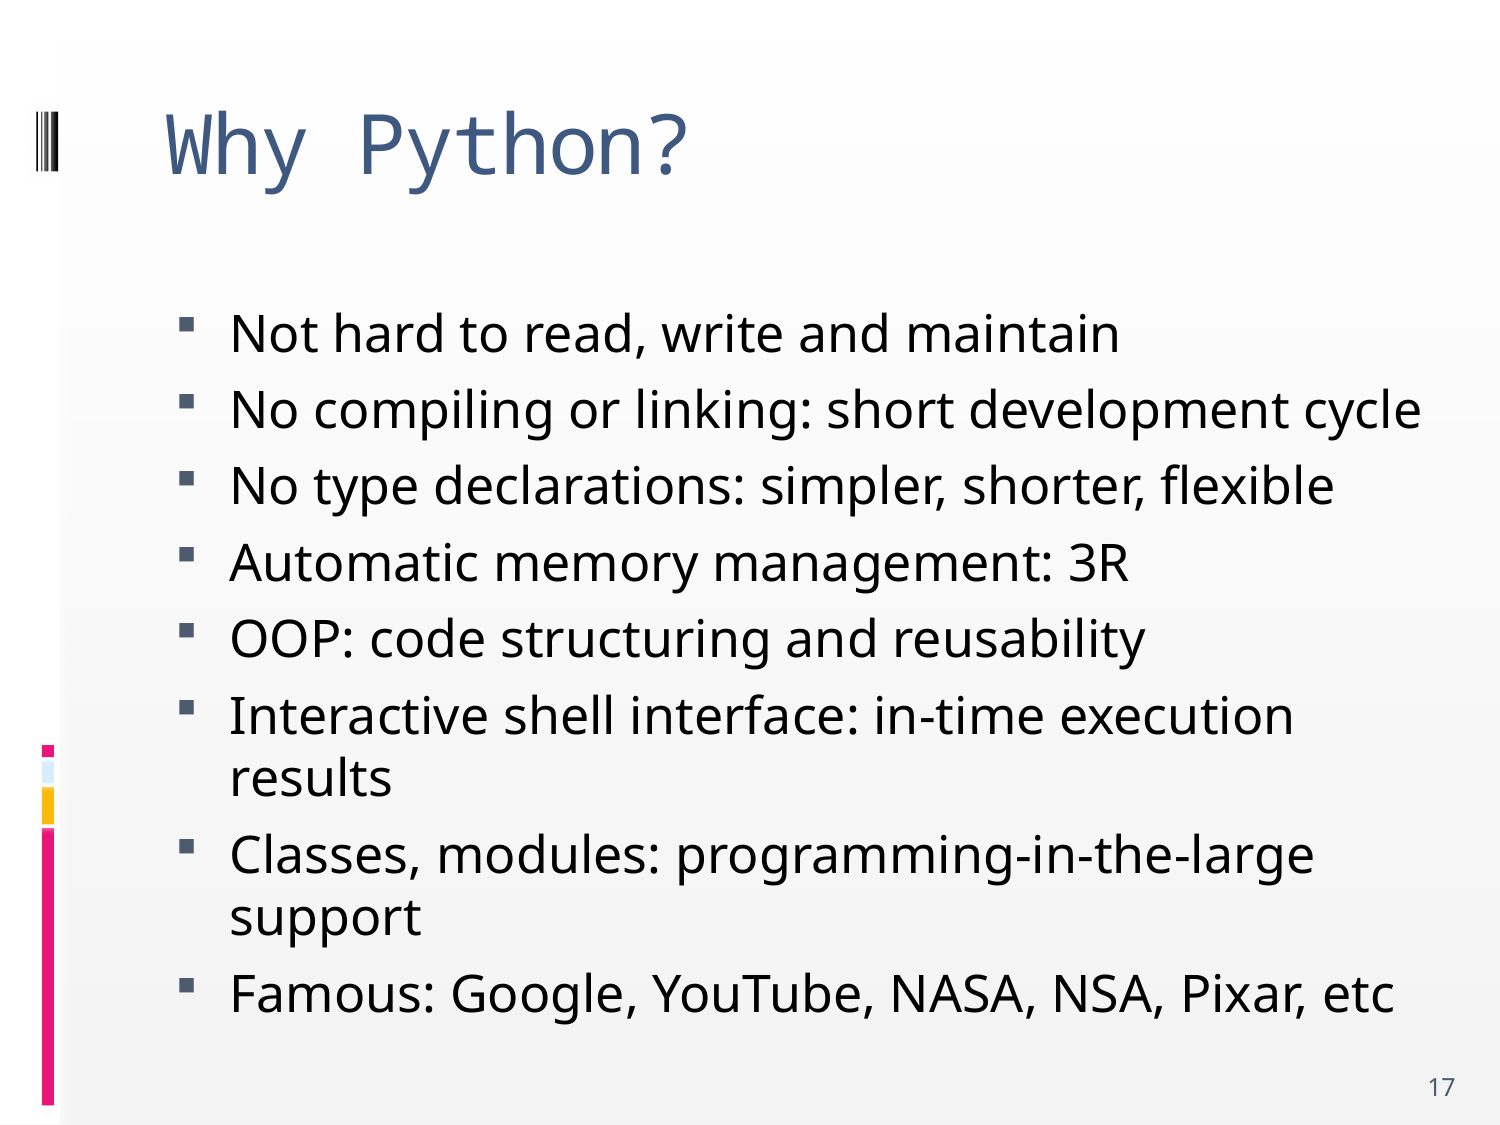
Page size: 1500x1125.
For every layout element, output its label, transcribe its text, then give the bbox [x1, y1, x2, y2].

title Why Python? [150, 83, 1425, 234]
list Not hard to read, write and maintain No compiling or linking: short development cycle No type declarations: simpler, shorter, flexible Automatic memory management: 3R OOP: code structuring and reusability Interactive shell interface: in-time execution results Classes, modules: programming-in-the-large support Famous: Google, YouTube, NASA, NSA, Pixar, etc [150, 292, 1442, 1043]
slide_number 17 [1412, 1052, 1488, 1113]
